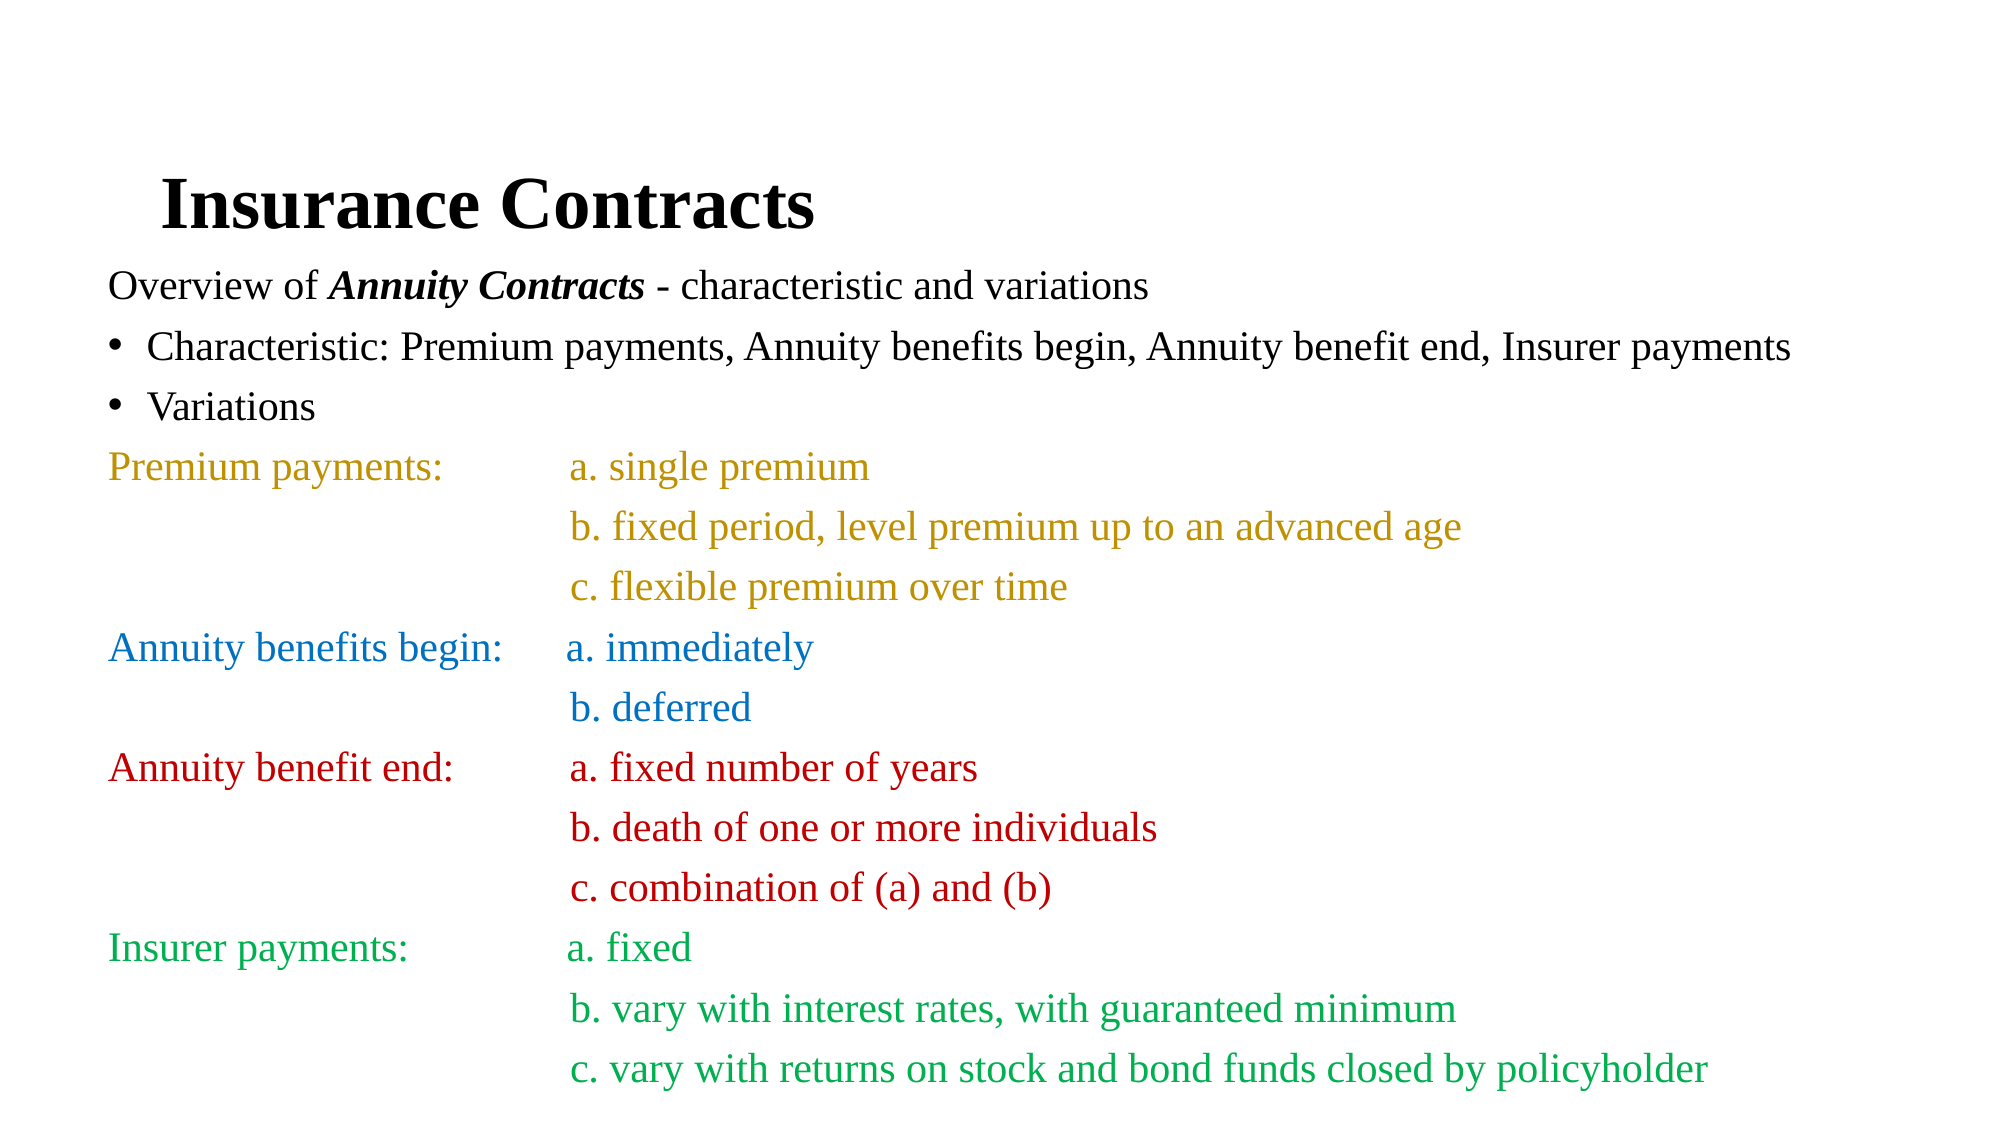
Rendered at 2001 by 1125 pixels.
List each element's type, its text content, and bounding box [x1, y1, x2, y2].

list Overview of Annuity Contracts - characteristic and variations Characteristic: Premium payments, Annuity benefits begin, Annuity benefit end, Insurer payments Variations Premium payments: a. single premium b. fixed period, level premium up to an advanced age c. flexible premium over time Annuity benefits begin: a. immediately b. deferred Annuity benefit end: a. fixed number of years b. death of one or more individuals c. combination of (a) and (b) Insurer payments: a. fixed b. vary with interest rates, with guaranteed minimum c. vary with returns on stock and bond funds closed by policyholder [93, 256, 1961, 1102]
title Insurance Contracts [145, 139, 1946, 256]
